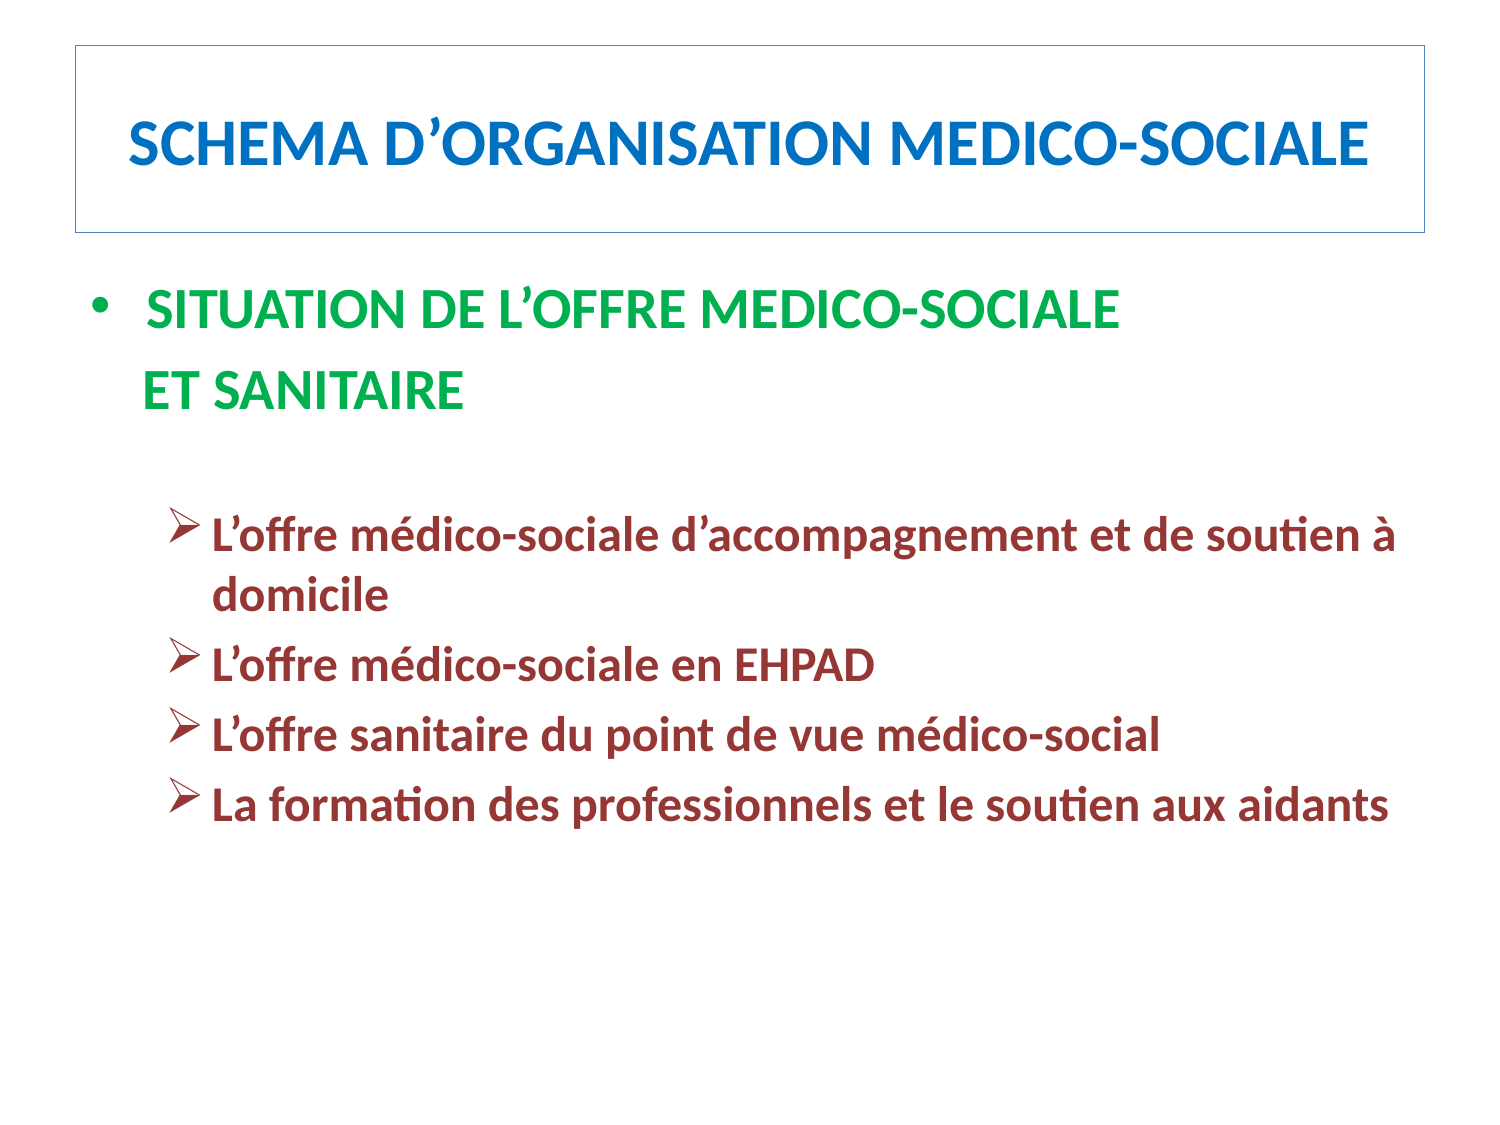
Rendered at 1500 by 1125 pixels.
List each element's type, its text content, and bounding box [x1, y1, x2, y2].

list SITUATION DE L’OFFRE MEDICO-SOCIALE ET SANITAIRE L’offre médico-sociale d’accompagnement et de soutien à domicile L’offre médico-sociale en EHPAD L’offre sanitaire du point de vue médico-social La formation des professionnels et le soutien aux aidants [75, 262, 1425, 1005]
title SCHEMA D’ORGANISATION MEDICO-SOCIALE [75, 45, 1425, 233]
